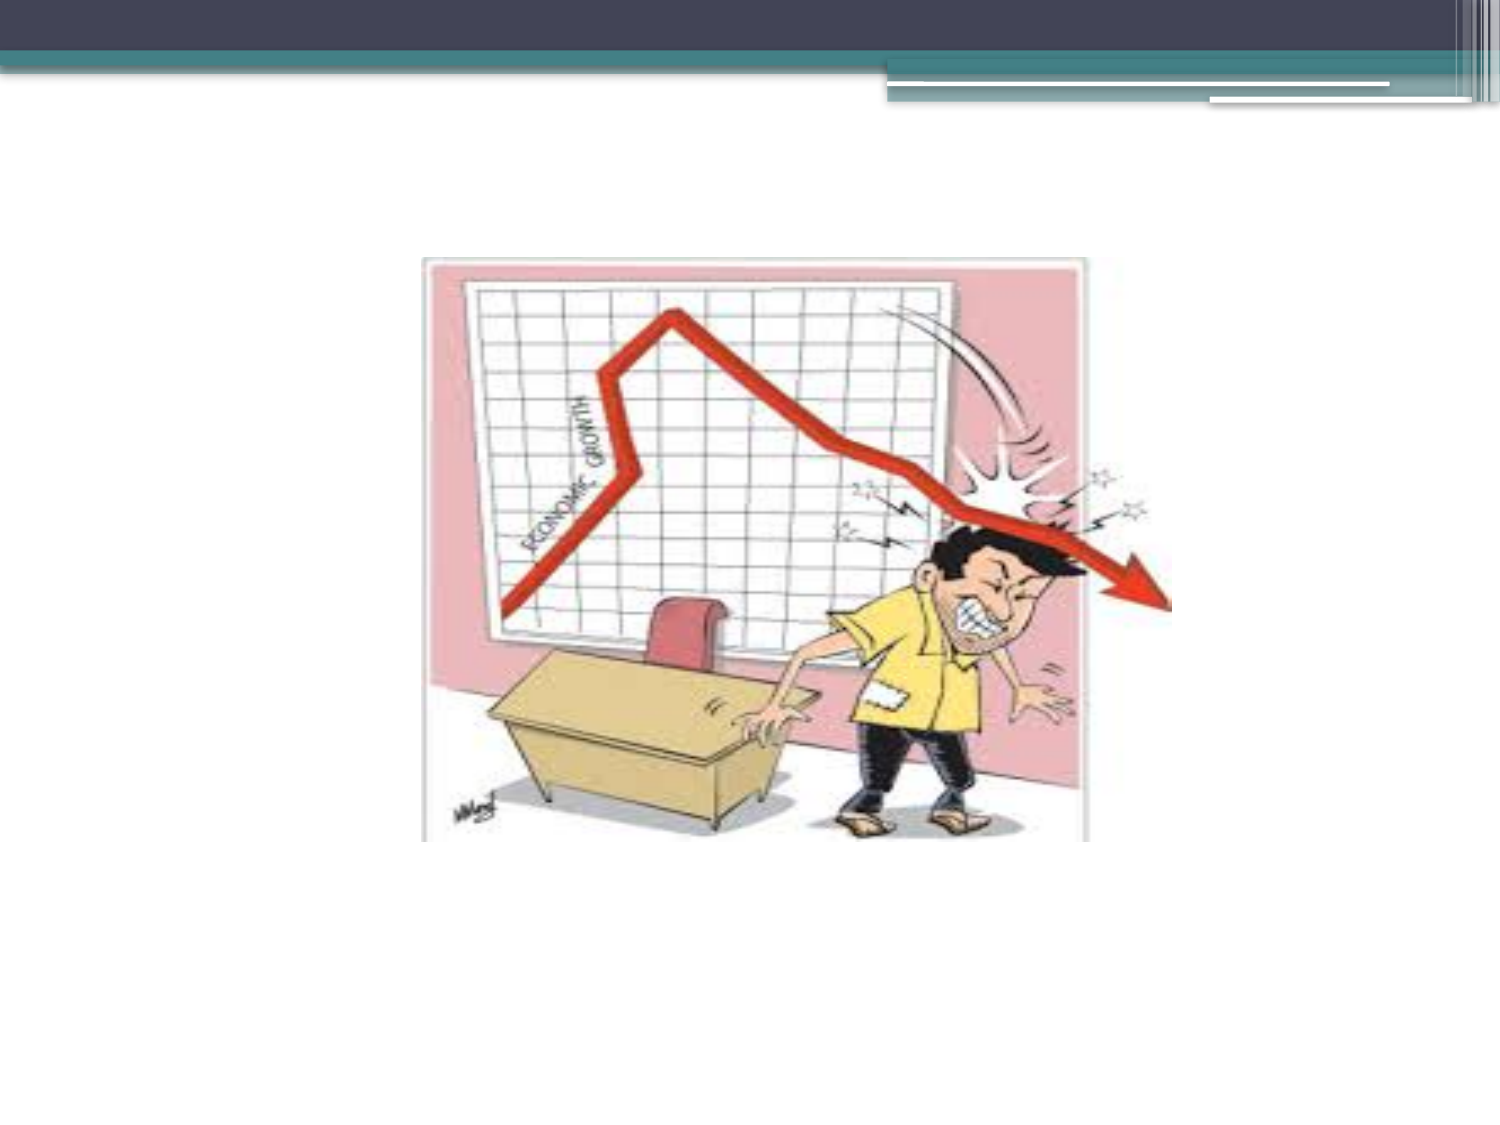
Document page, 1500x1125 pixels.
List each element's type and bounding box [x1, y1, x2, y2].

picture [421, 257, 1173, 843]
